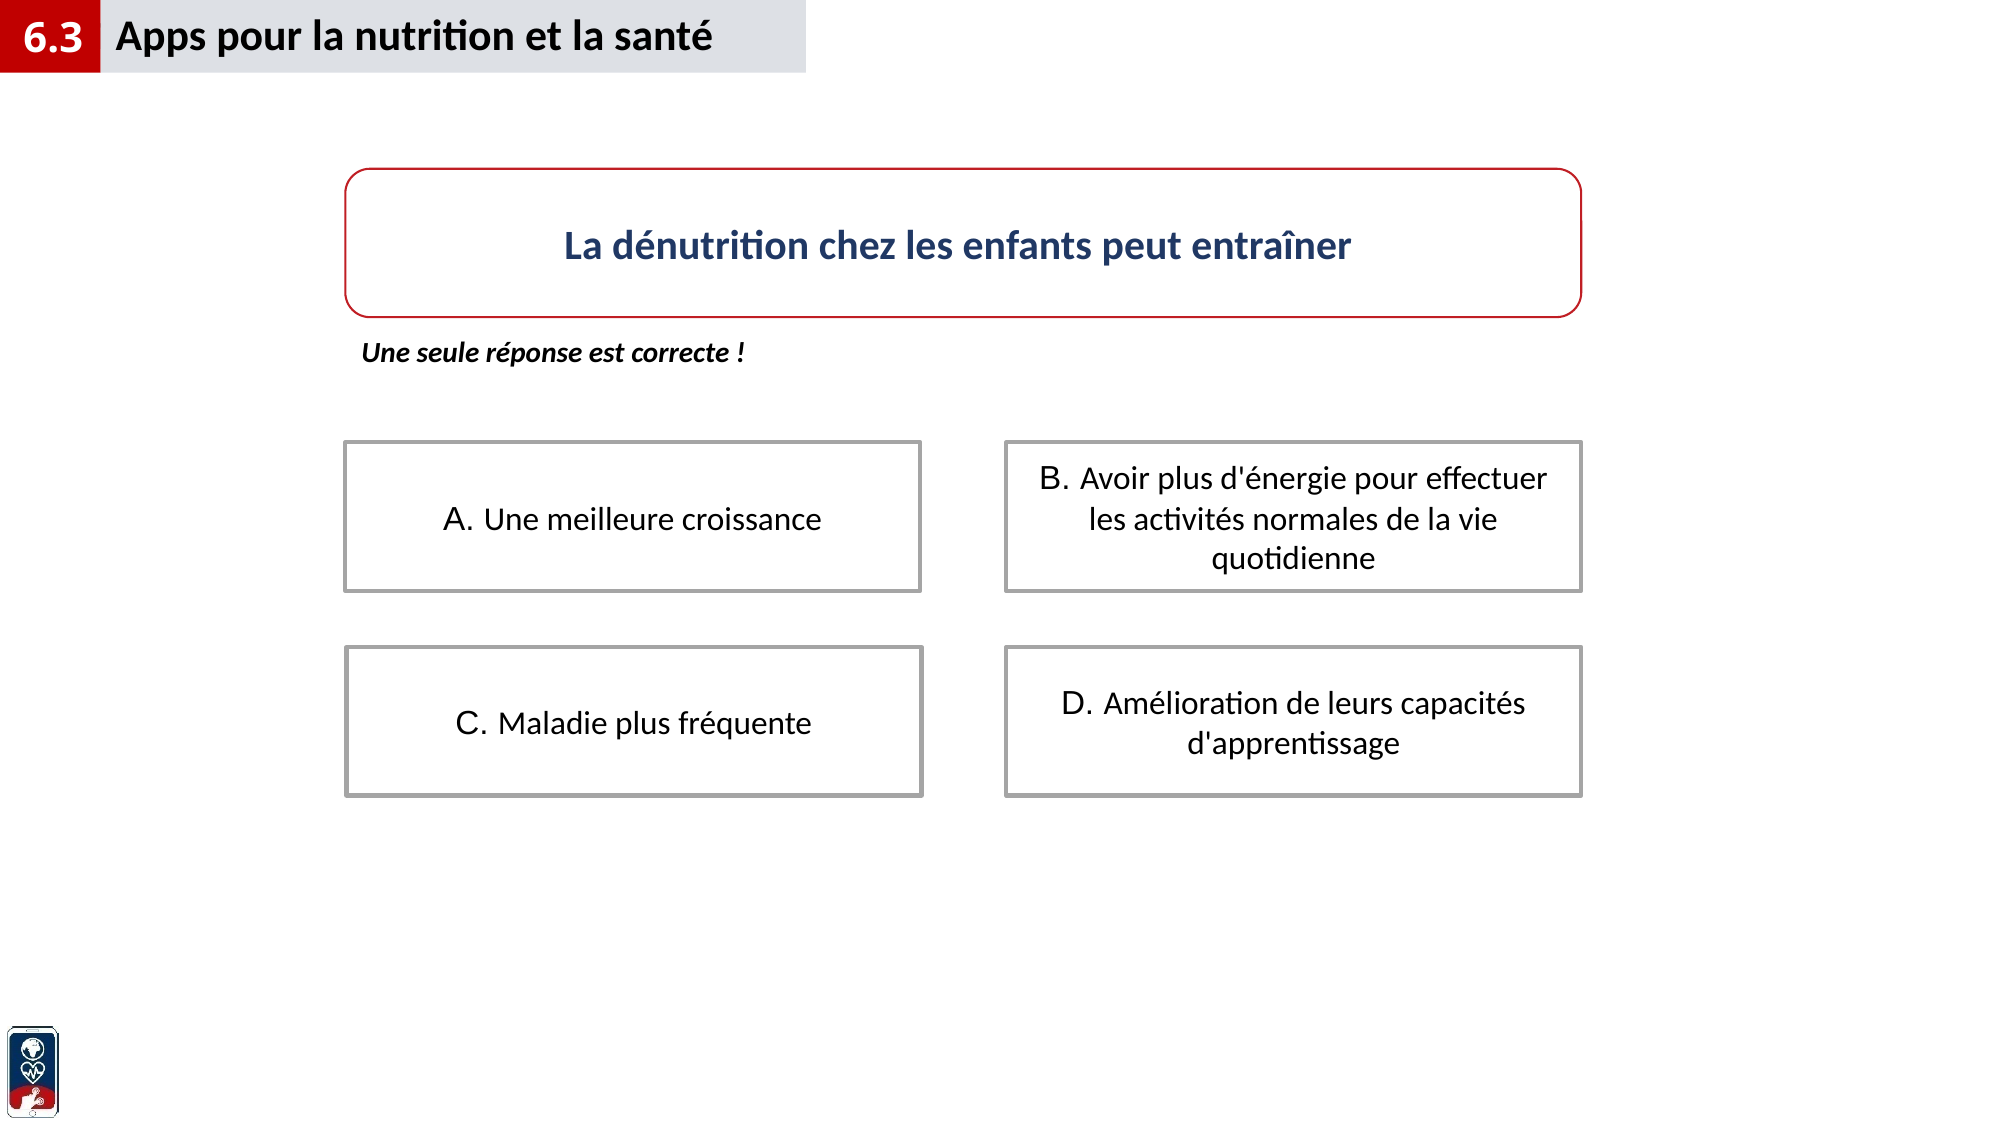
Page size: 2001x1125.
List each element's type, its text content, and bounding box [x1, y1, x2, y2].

text_box A. Une meilleure croissance [343, 440, 922, 593]
text_box C. Maladie plus fréquente [344, 645, 924, 798]
text_box Une seule réponse est correcte ! [346, 325, 831, 376]
picture [7, 1026, 59, 1118]
text_box 6.3 [8, 10, 101, 62]
text_box D. Amélioration de leurs capacités d'apprentissage [1004, 645, 1583, 798]
text_box La dénutrition chez les enfants peut entraîner [345, 168, 1582, 318]
text_box B. Avoir plus d'énergie pour effectuer les activités normales de la vie quotidienne [1004, 440, 1583, 593]
text_box [0, 0, 100, 73]
text_box Apps pour la nutrition et la santé [100, 0, 806, 73]
